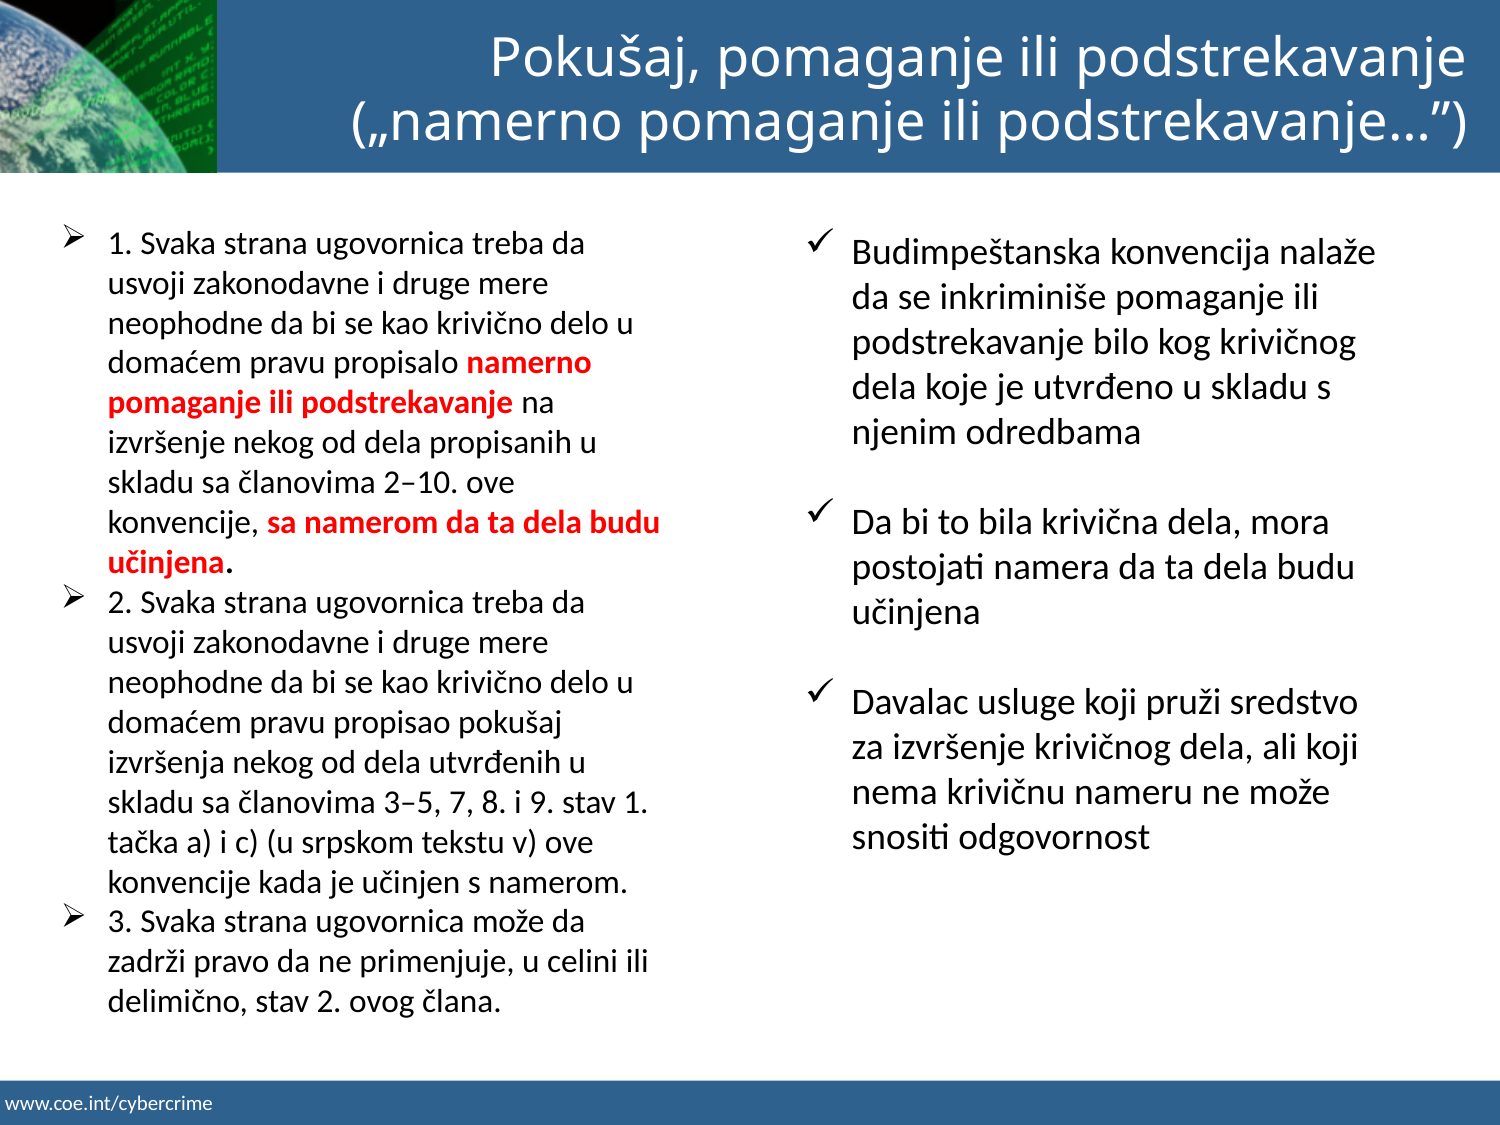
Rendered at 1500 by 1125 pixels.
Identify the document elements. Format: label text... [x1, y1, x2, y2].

picture [0, 0, 217, 173]
text_box Budimpeštanska konvencija nalaže da se inkriminiše pomaganje ili podstrekavanje bilo kog krivičnog dela koje je utvrđeno u skladu s njenim odredbama Da bi to bila krivična dela, mora postojati namera da ta dela budu učinjena Davalac usluge koji pruži sredstvo za izvršenje krivičnog dela, ali koji nema krivičnu nameru ne može snositi odgovornost [789, 219, 1410, 864]
text_box Pokušaj, pomaganje ili podstrekavanje („namerno pomaganje ili podstrekavanje…”) [230, 14, 1483, 160]
text_box 1. Svaka strana ugovornica treba da usvoji zakonodavne i druge mere neophodne da bi se kao krivično delo u domaćem pravu propisalo namerno pomaganje ili podstrekavanje na izvršenje nekog od dela propisanih u skladu sa članovima 2–10. ove konvencije, sa namerom da ta dela budu učinjena. 2. Svaka strana ugovornica treba da usvoji zakonodavne i druge mere neophodne da bi se kao krivično delo u domaćem pravu propisao pokušaj izvršenja nekog od dela utvrđenih u skladu sa članovima 3–5, 7, 8. i 9. stav 1. tačka a) i c) (u srpskom tekstu v) ove konvencije kada je učinjen s namerom. 3. Svaka strana ugovornica može da zadrži pravo da ne primenjuje, u celini ili delimično, stav 2. ovog člana. [46, 213, 685, 1027]
